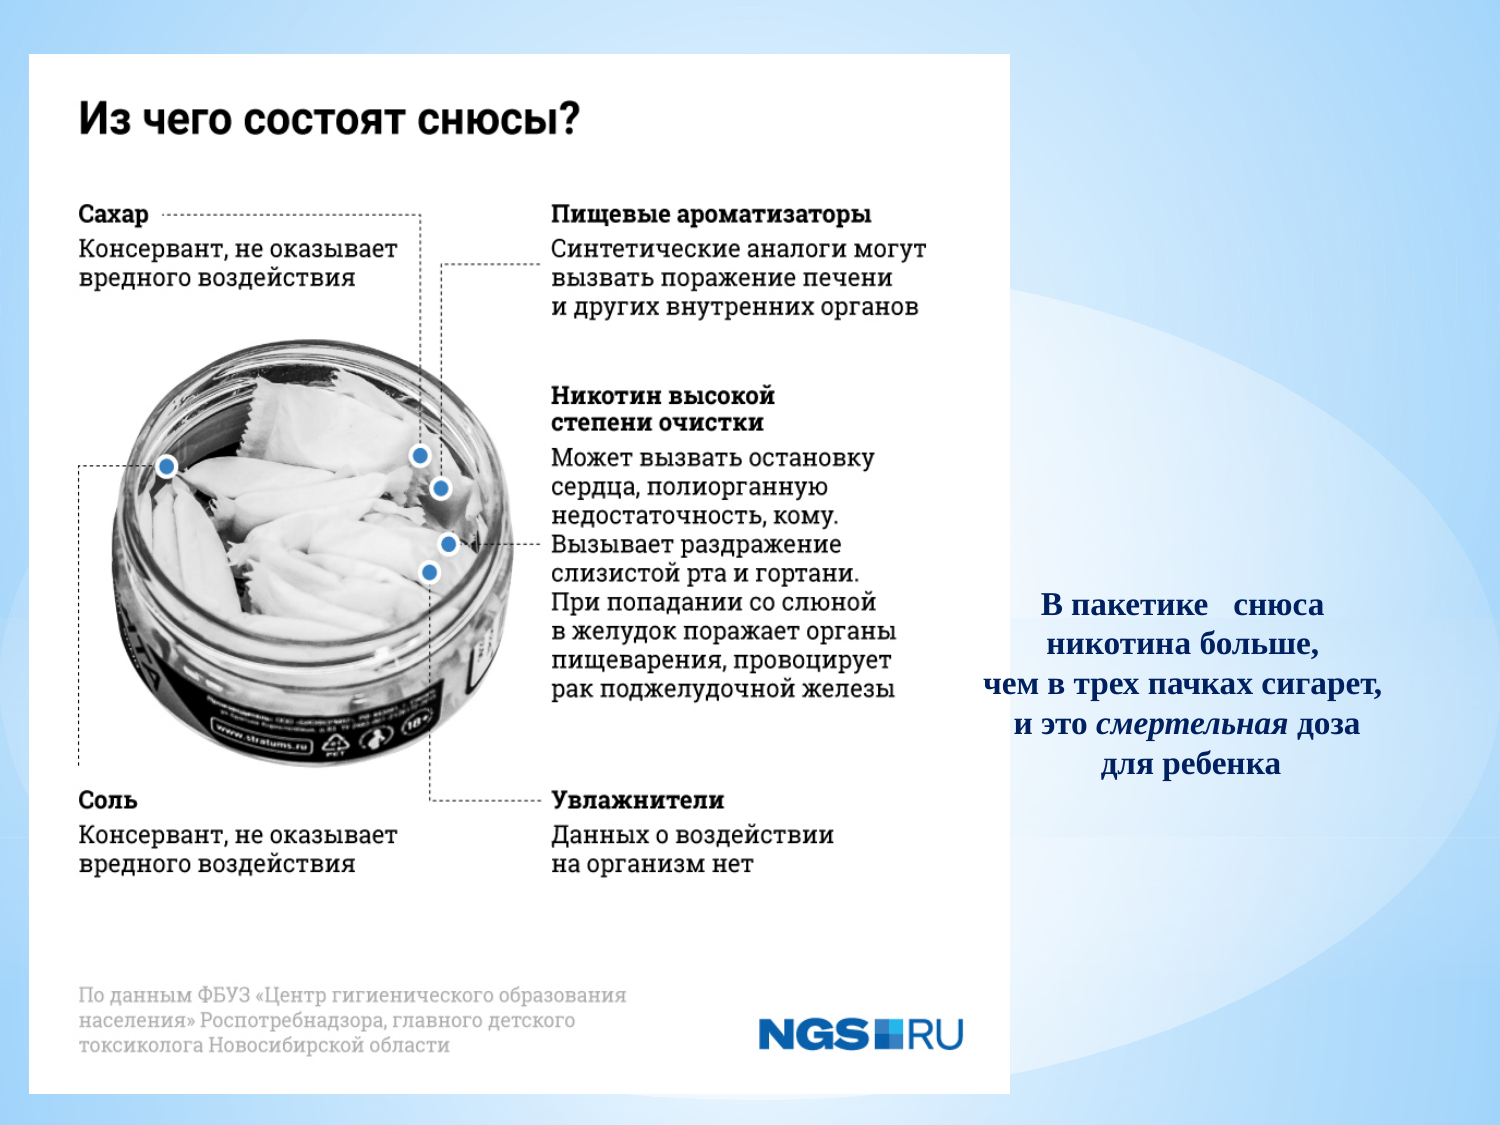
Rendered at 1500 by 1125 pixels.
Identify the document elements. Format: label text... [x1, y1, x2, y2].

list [29, 54, 1011, 1095]
text_box В пакетике снюса никотина больше, чем в трех пачках сигарет, и это смертельная доза для ребенка [1015, 574, 1471, 834]
